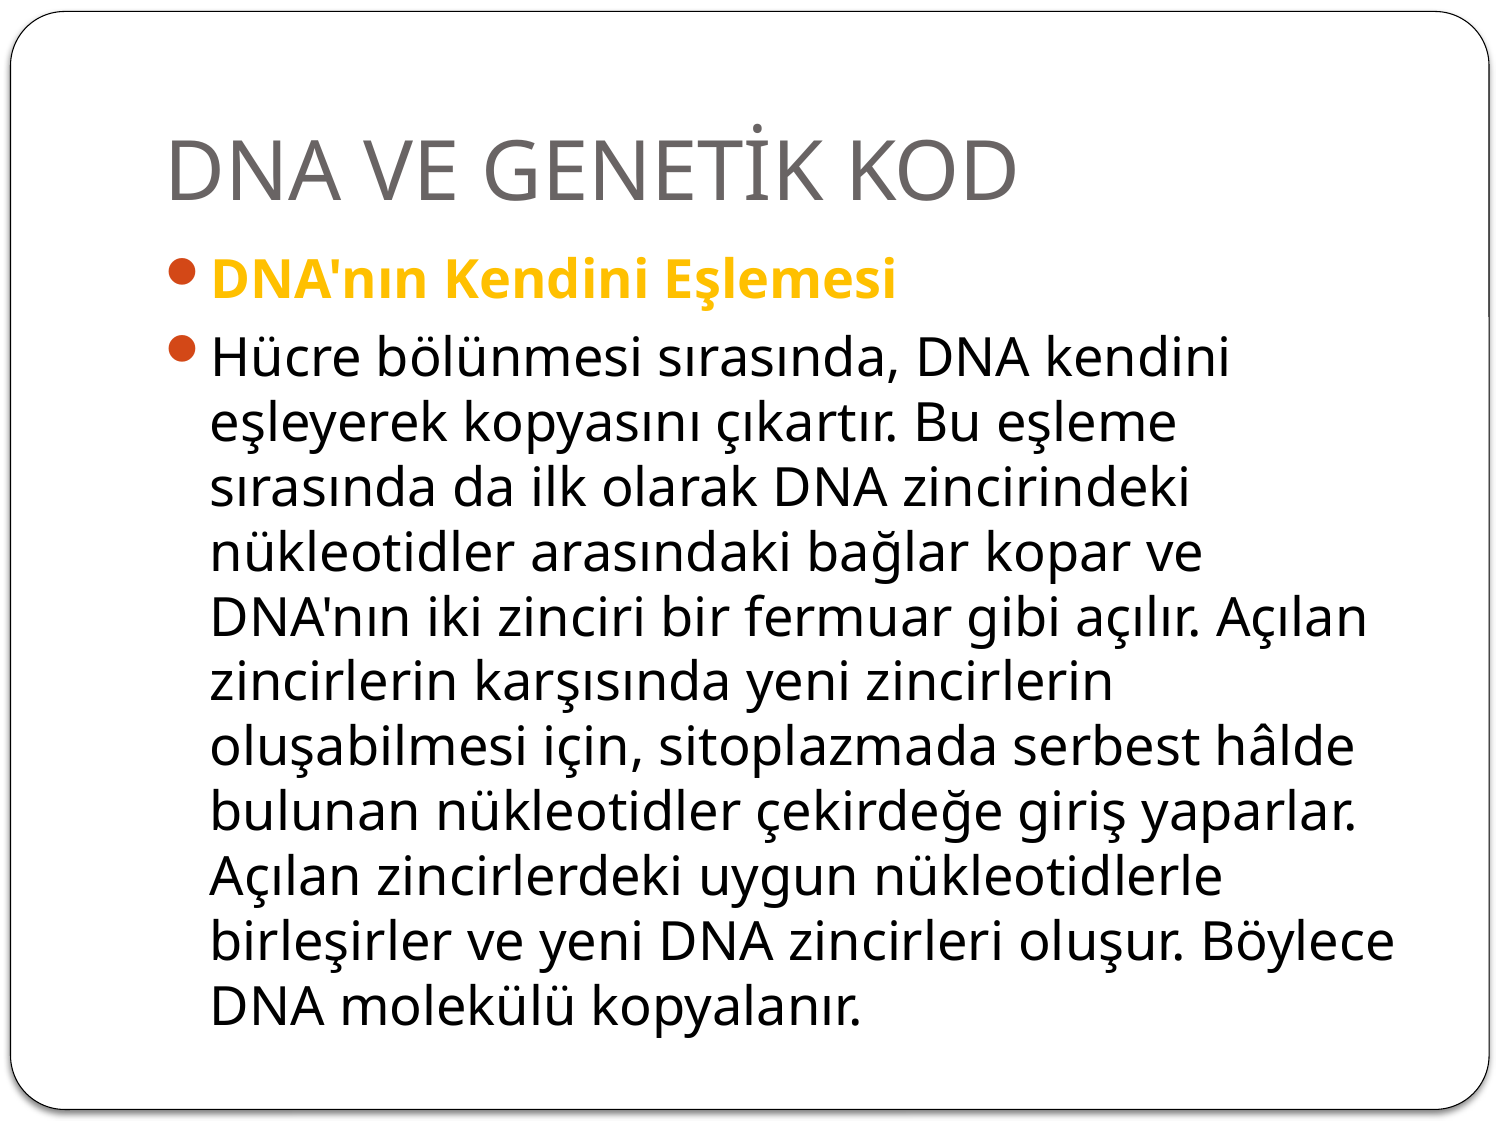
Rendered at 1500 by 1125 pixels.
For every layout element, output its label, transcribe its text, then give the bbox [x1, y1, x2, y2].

list DNA'nın Kendini Eşlemesi Hücre bölünmesi sırasında, DNA kendini eşleyerek kopyasını çıkartır. Bu eşleme sırasında da ilk olarak DNA zincirindeki nükleotidler arasındaki bağlar kopar ve DNA'nın iki zinciri bir fermuar gibi açılır. Açılan zincirlerin karşısında yeni zincirlerin oluşabilmesi için, sitoplazmada serbest hâlde bulunan nükleotidler çekirdeğe giriş yaparlar. Açılan zincirlerdeki uygun nükleotidlerle birleşirler ve yeni DNA zincirleri oluşur. Böylece DNA molekülü kopyalanır. [150, 237, 1425, 988]
title DNA VE GENETİK KOD [150, 45, 1425, 233]
